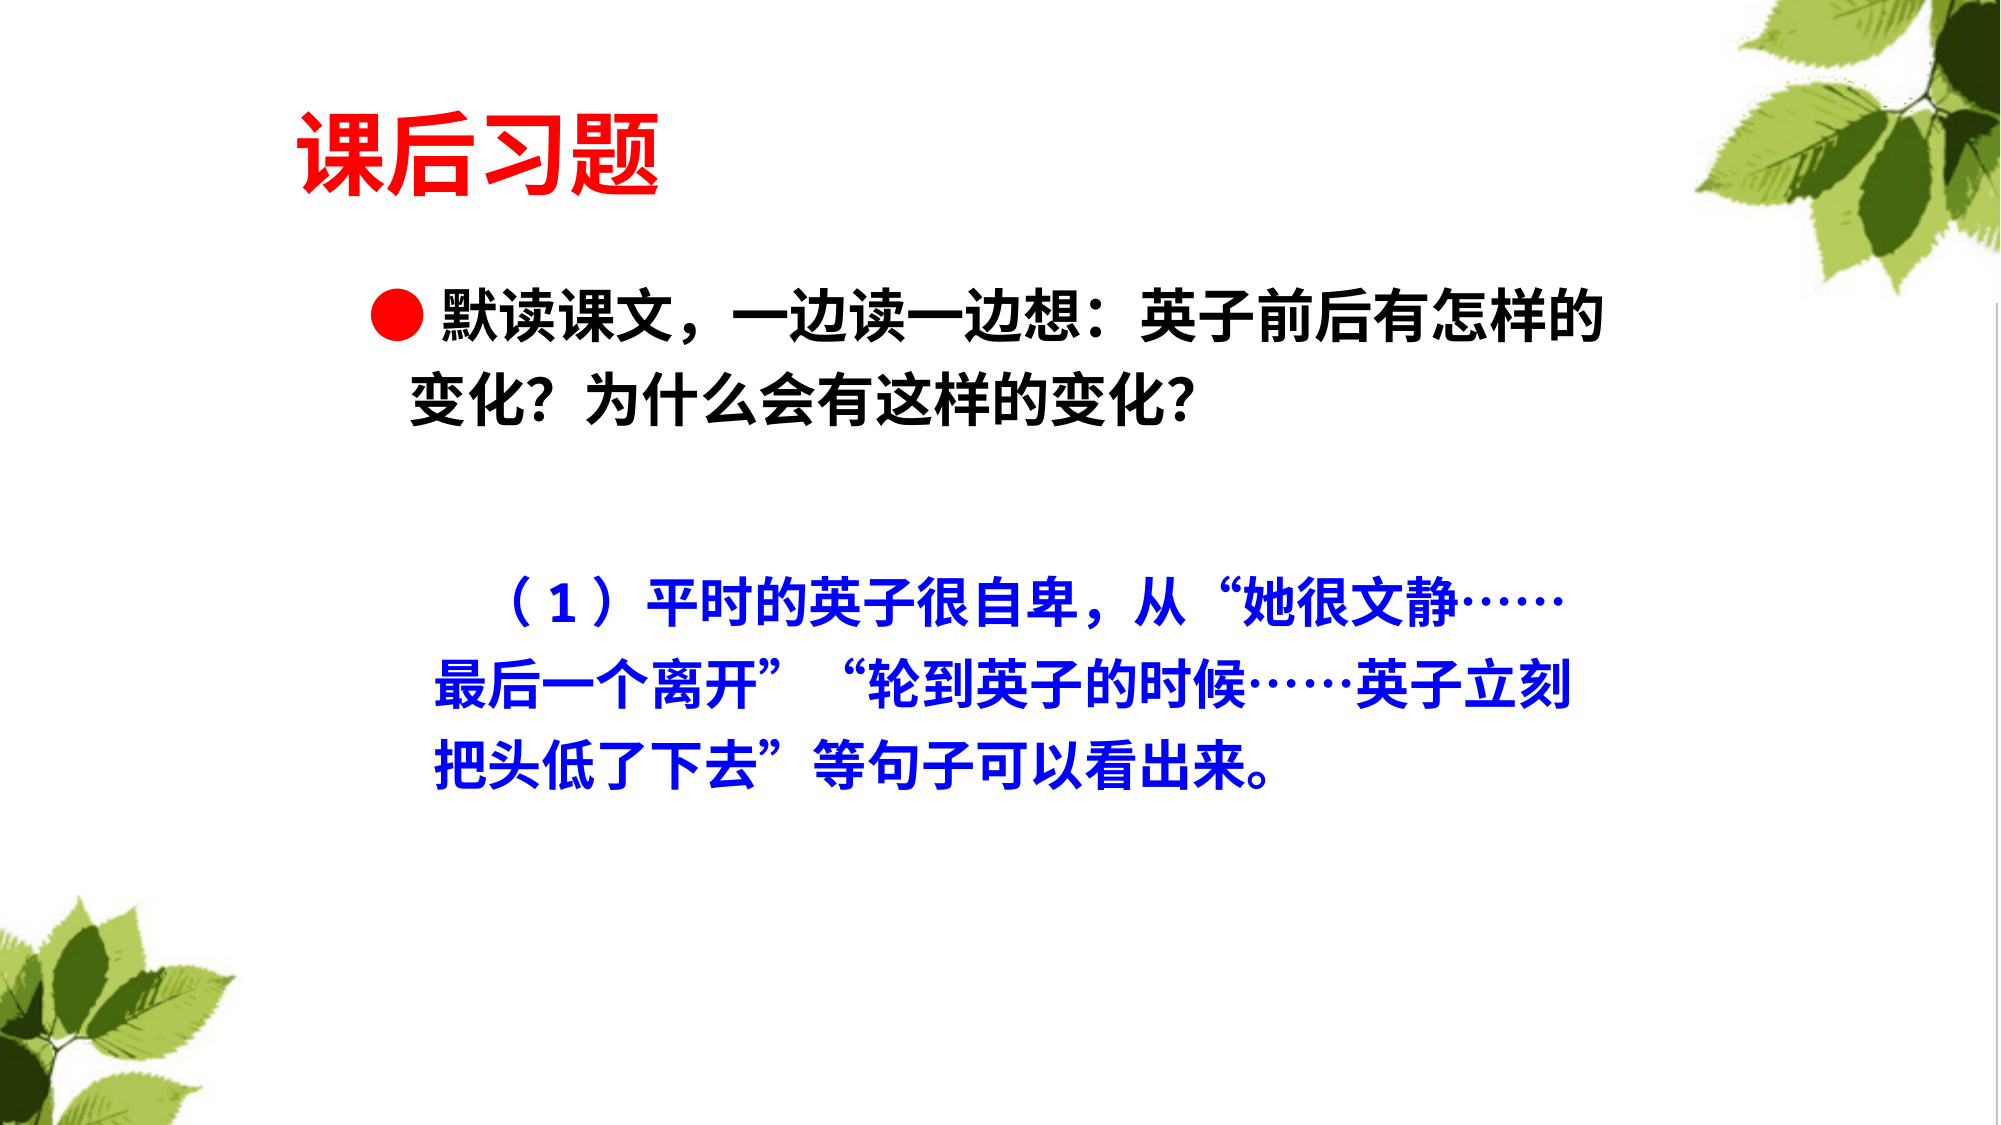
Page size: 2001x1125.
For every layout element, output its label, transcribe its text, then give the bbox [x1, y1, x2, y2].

text_box ●默读课文，一边读一边想：英子前后有怎样的 变化？为什么会有这样的变化？ [353, 257, 1659, 441]
text_box 课后习题 [279, 89, 693, 215]
picture [0, 0, 2001, 1125]
text_box （1）平时的英子很自卑，从“她很文静……最后一个离开”“轮到英子的时候……英子立刻把头低了下去”等句子可以看出来。 [418, 545, 1594, 804]
